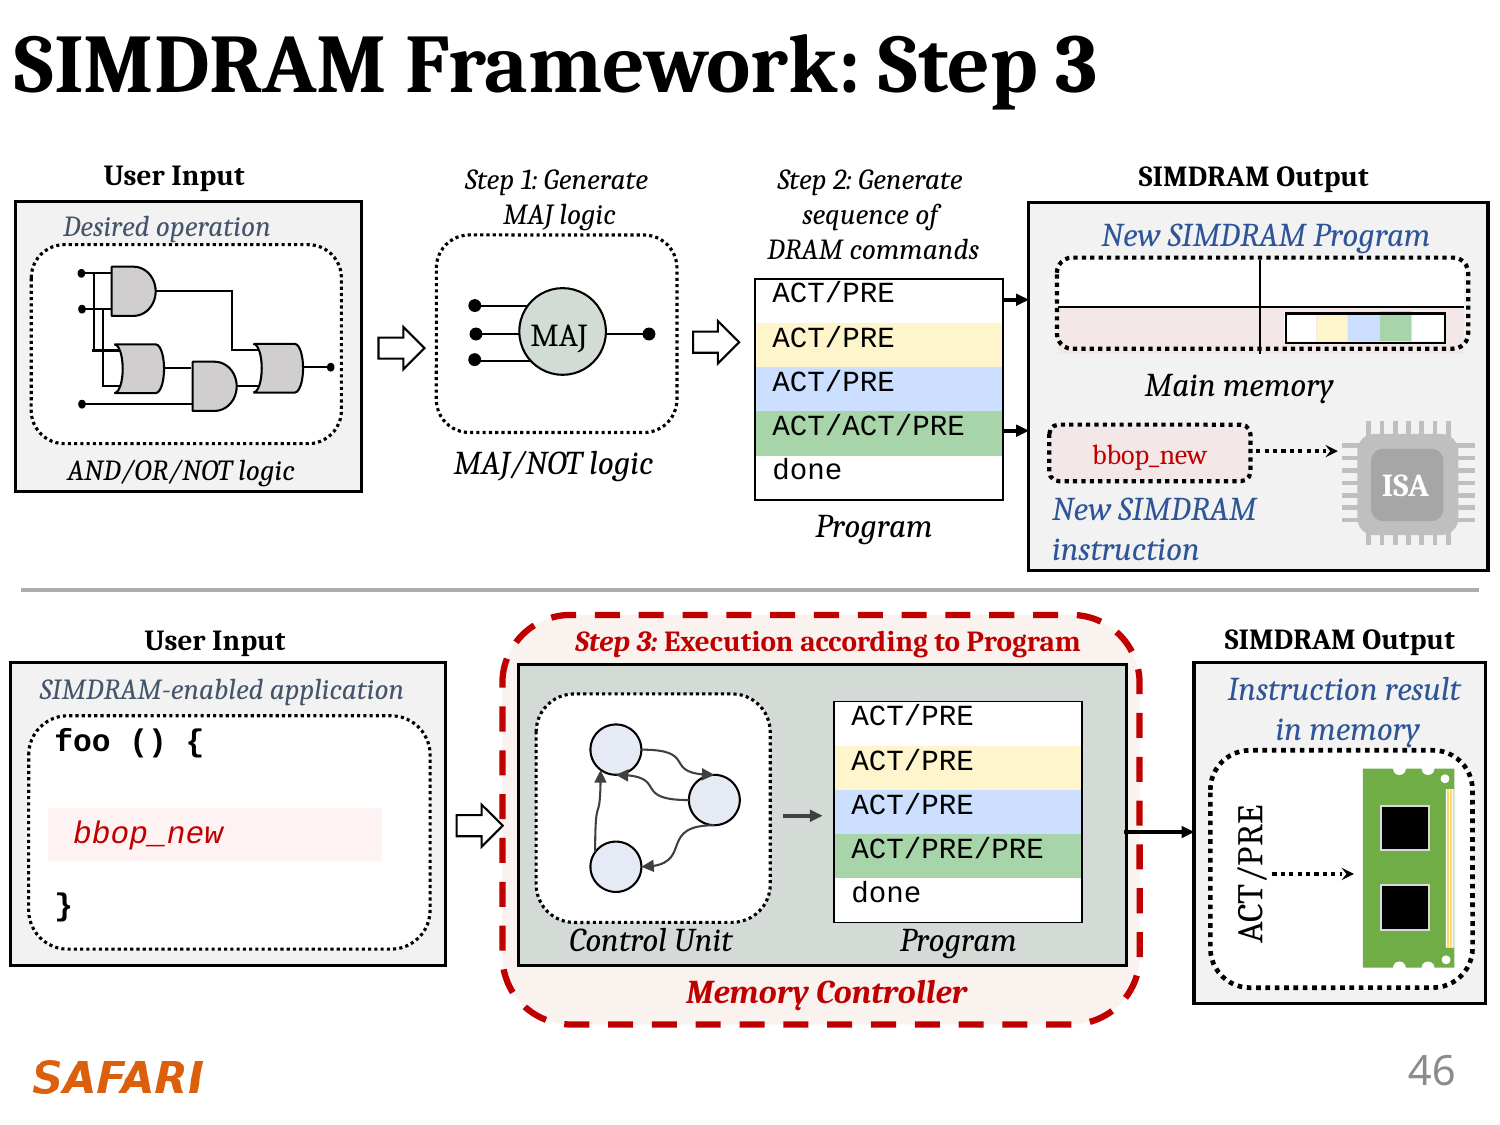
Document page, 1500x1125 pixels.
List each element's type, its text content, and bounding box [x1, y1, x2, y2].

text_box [1054, 205, 1478, 350]
text_box [1131, 834, 1141, 990]
text_box Step 2: Generate sequence of DRAM commands [696, 160, 1055, 266]
table_cell ACT/PRE [756, 367, 1002, 411]
table_cell ACT/ACT/PRE [756, 411, 1002, 456]
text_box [15, 148, 362, 495]
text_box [536, 693, 771, 967]
text_box SIMDRAM Output [1124, 149, 1470, 200]
table_cell ACT/PRE [756, 323, 1002, 367]
text_box [696, 318, 741, 366]
text_box [1028, 202, 1489, 572]
table_header ACT/PRE [756, 280, 1002, 323]
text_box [1210, 750, 1473, 988]
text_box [10, 613, 446, 966]
title SIMDRAM Framework: Step 3 [0, 13, 1475, 135]
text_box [1037, 420, 1475, 576]
text_box [541, 1019, 1099, 1026]
text_box Main memory [1129, 355, 1364, 411]
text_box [378, 152, 696, 489]
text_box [456, 614, 1131, 1019]
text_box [1167, 613, 1500, 1004]
picture [31, 1051, 209, 1104]
text_box [1131, 649, 1141, 830]
table_cell done [756, 456, 1002, 499]
